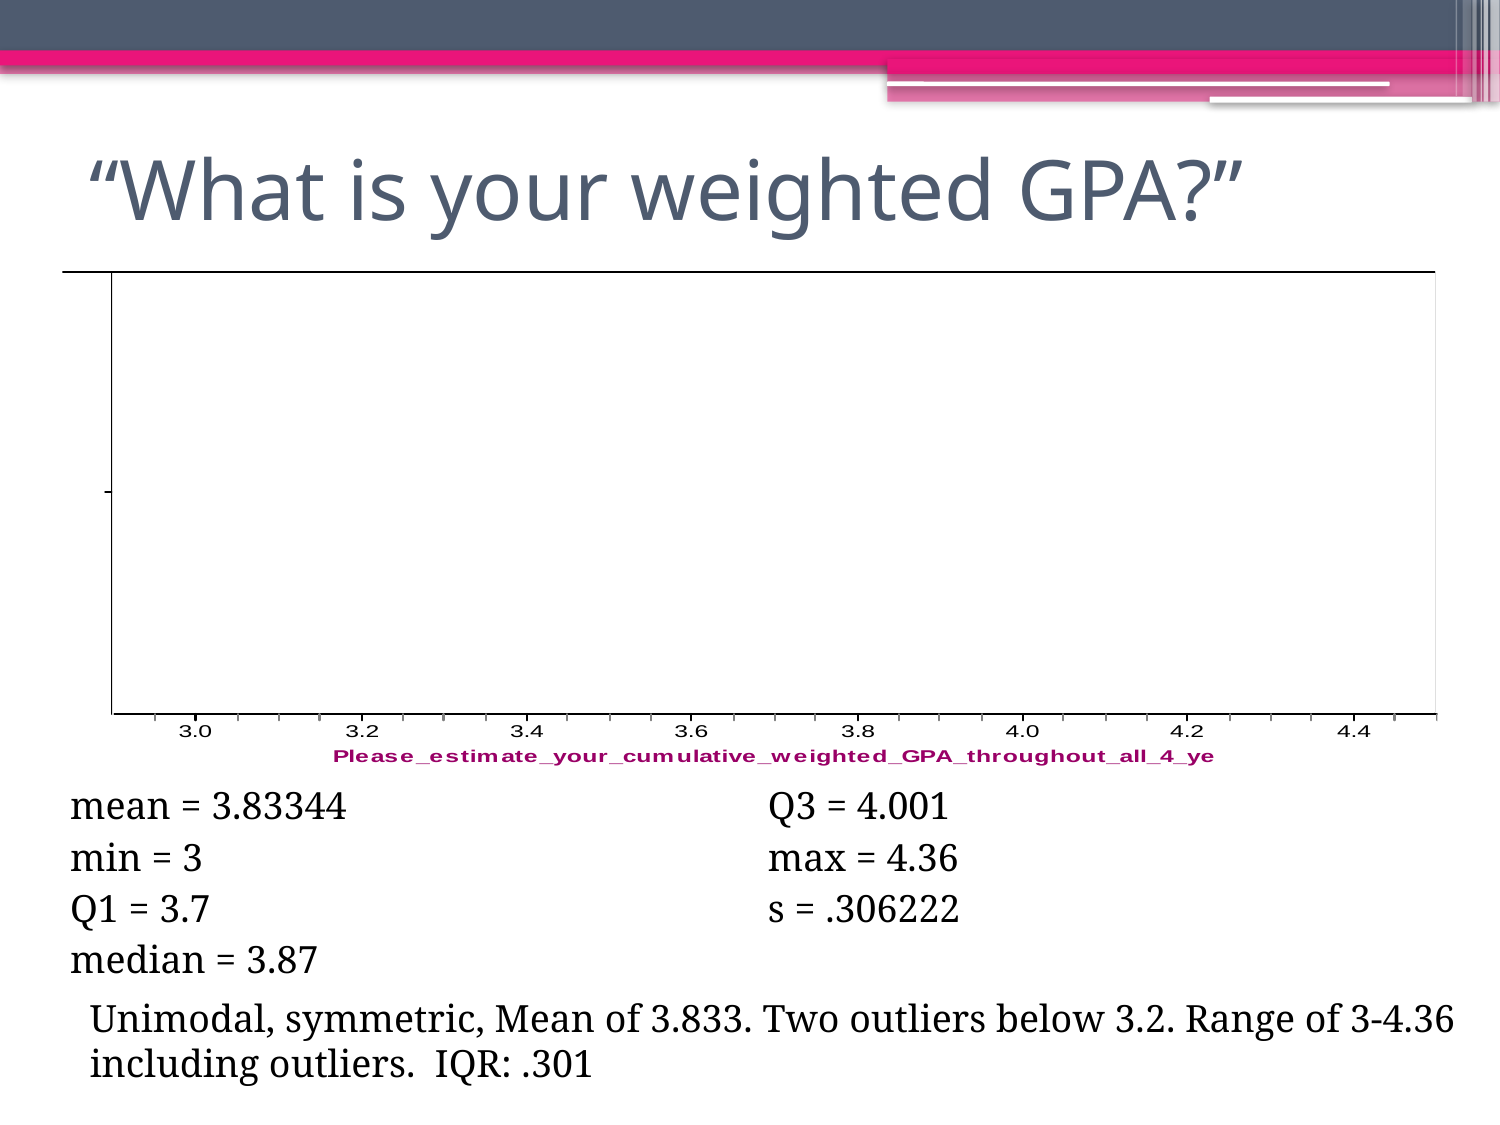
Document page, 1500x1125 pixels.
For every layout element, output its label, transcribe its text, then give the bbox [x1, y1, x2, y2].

list mean = 3.83344 min = 3 Q1 = 3.7 median = 3.87 Q3 = 4.001 max = 4.36 s = .306222 [37, 774, 1463, 1000]
title “What is your weighted GPA?” [75, 99, 1425, 234]
picture [62, 237, 1438, 769]
text_box Unimodal, symmetric, Mean of 3.833. Two outliers below 3.2. Range of 3-4.36 including outliers. IQR: .301 [75, 987, 1475, 1093]
